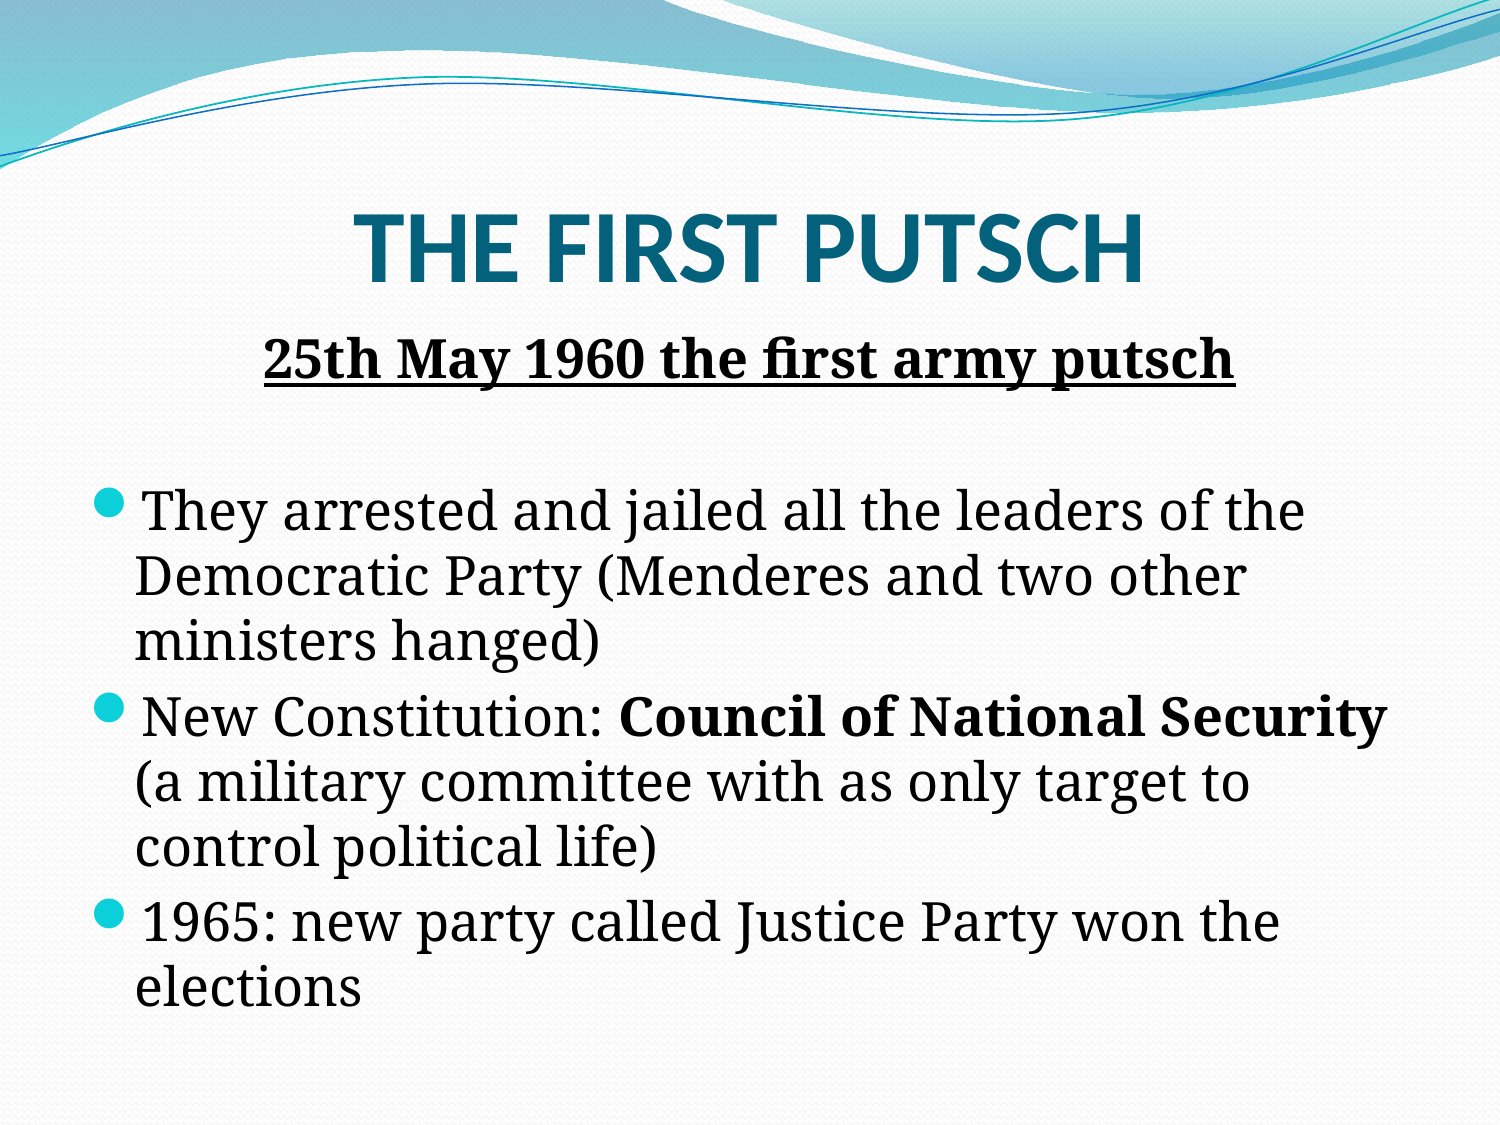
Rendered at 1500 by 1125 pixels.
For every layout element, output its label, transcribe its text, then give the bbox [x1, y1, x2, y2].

title THE FIRST PUTSCH [75, 115, 1425, 303]
list 25th May 1960 the first army putsch They arrested and jailed all the leaders of the Democratic Party (Menderes and two other ministers hanged) New Constitution: Council of National Security (a military committee with as only target to control political life) 1965: new party called Justice Party won the elections [75, 317, 1425, 1038]
